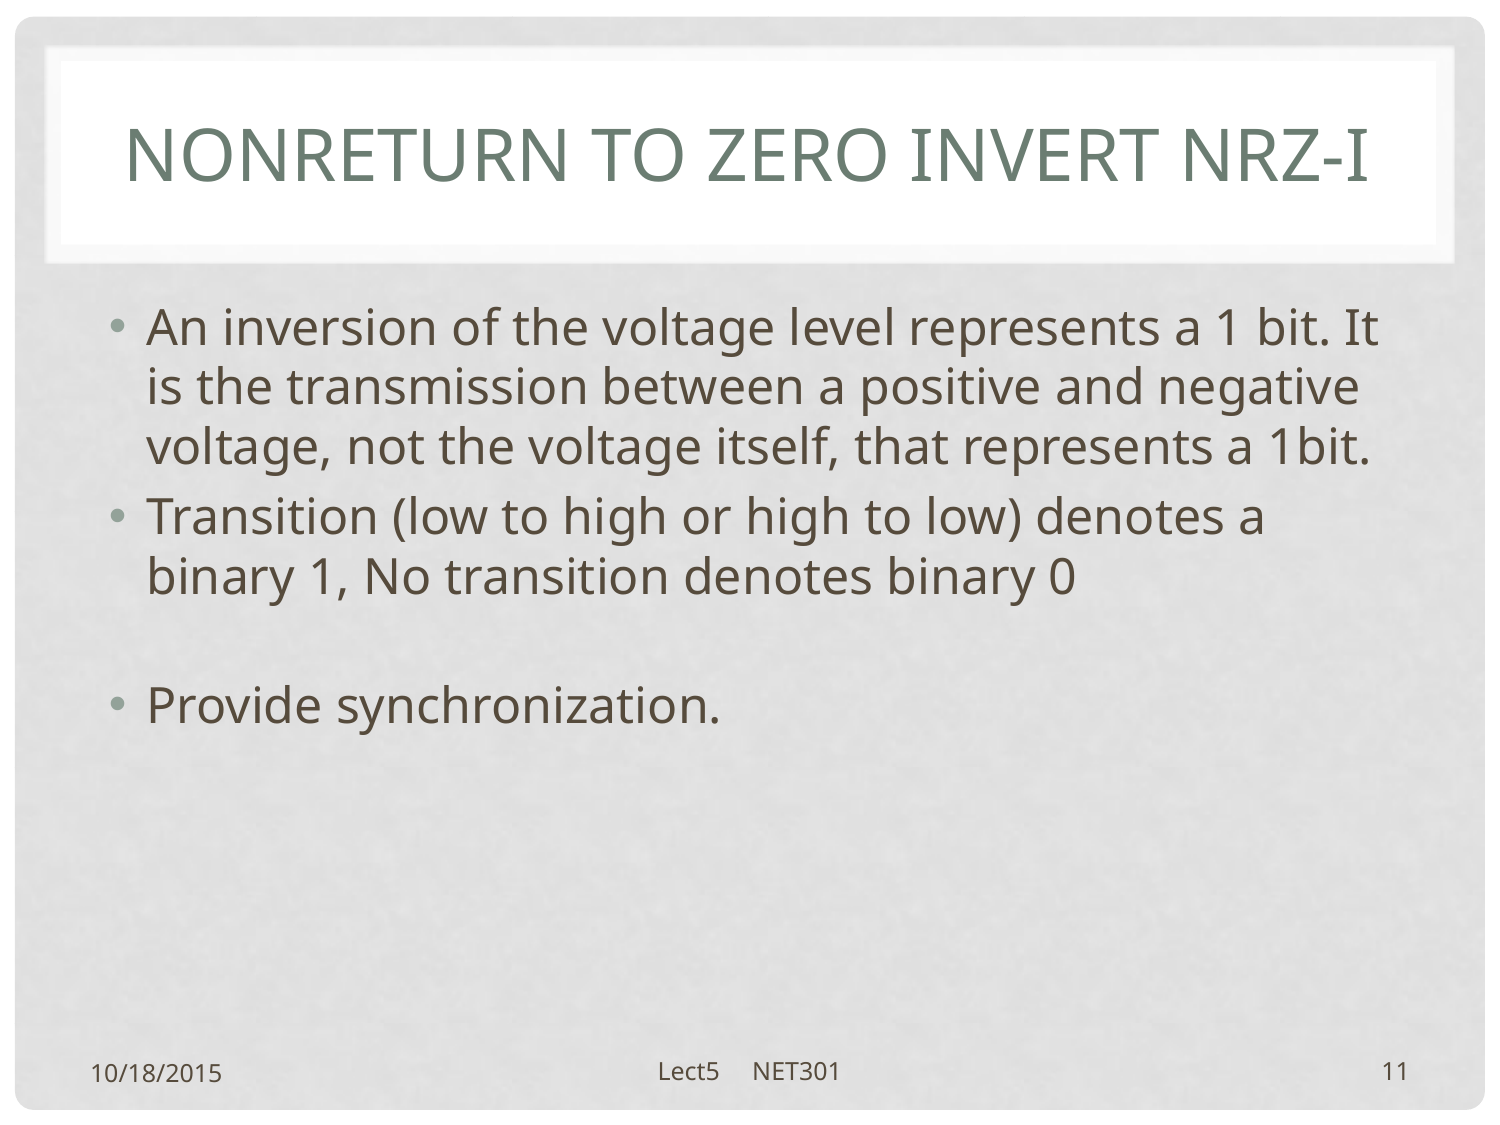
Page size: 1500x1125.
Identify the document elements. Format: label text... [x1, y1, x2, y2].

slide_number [75, 1042, 425, 1103]
footer Lect5 NET301 [512, 1042, 988, 1103]
slide_number 11 [1074, 1042, 1425, 1103]
list An inversion of the voltage level represents a 1 bit. It is the transmission between a positive and negative voltage, not the voltage itself, that represents a 1bit. Transition (low to high or high to low) denotes a binary 1, No transition denotes binary 0 Provide synchronization. [75, 287, 1425, 1005]
title NonReturn to Zero Invert NRZ-I [69, 66, 1425, 238]
